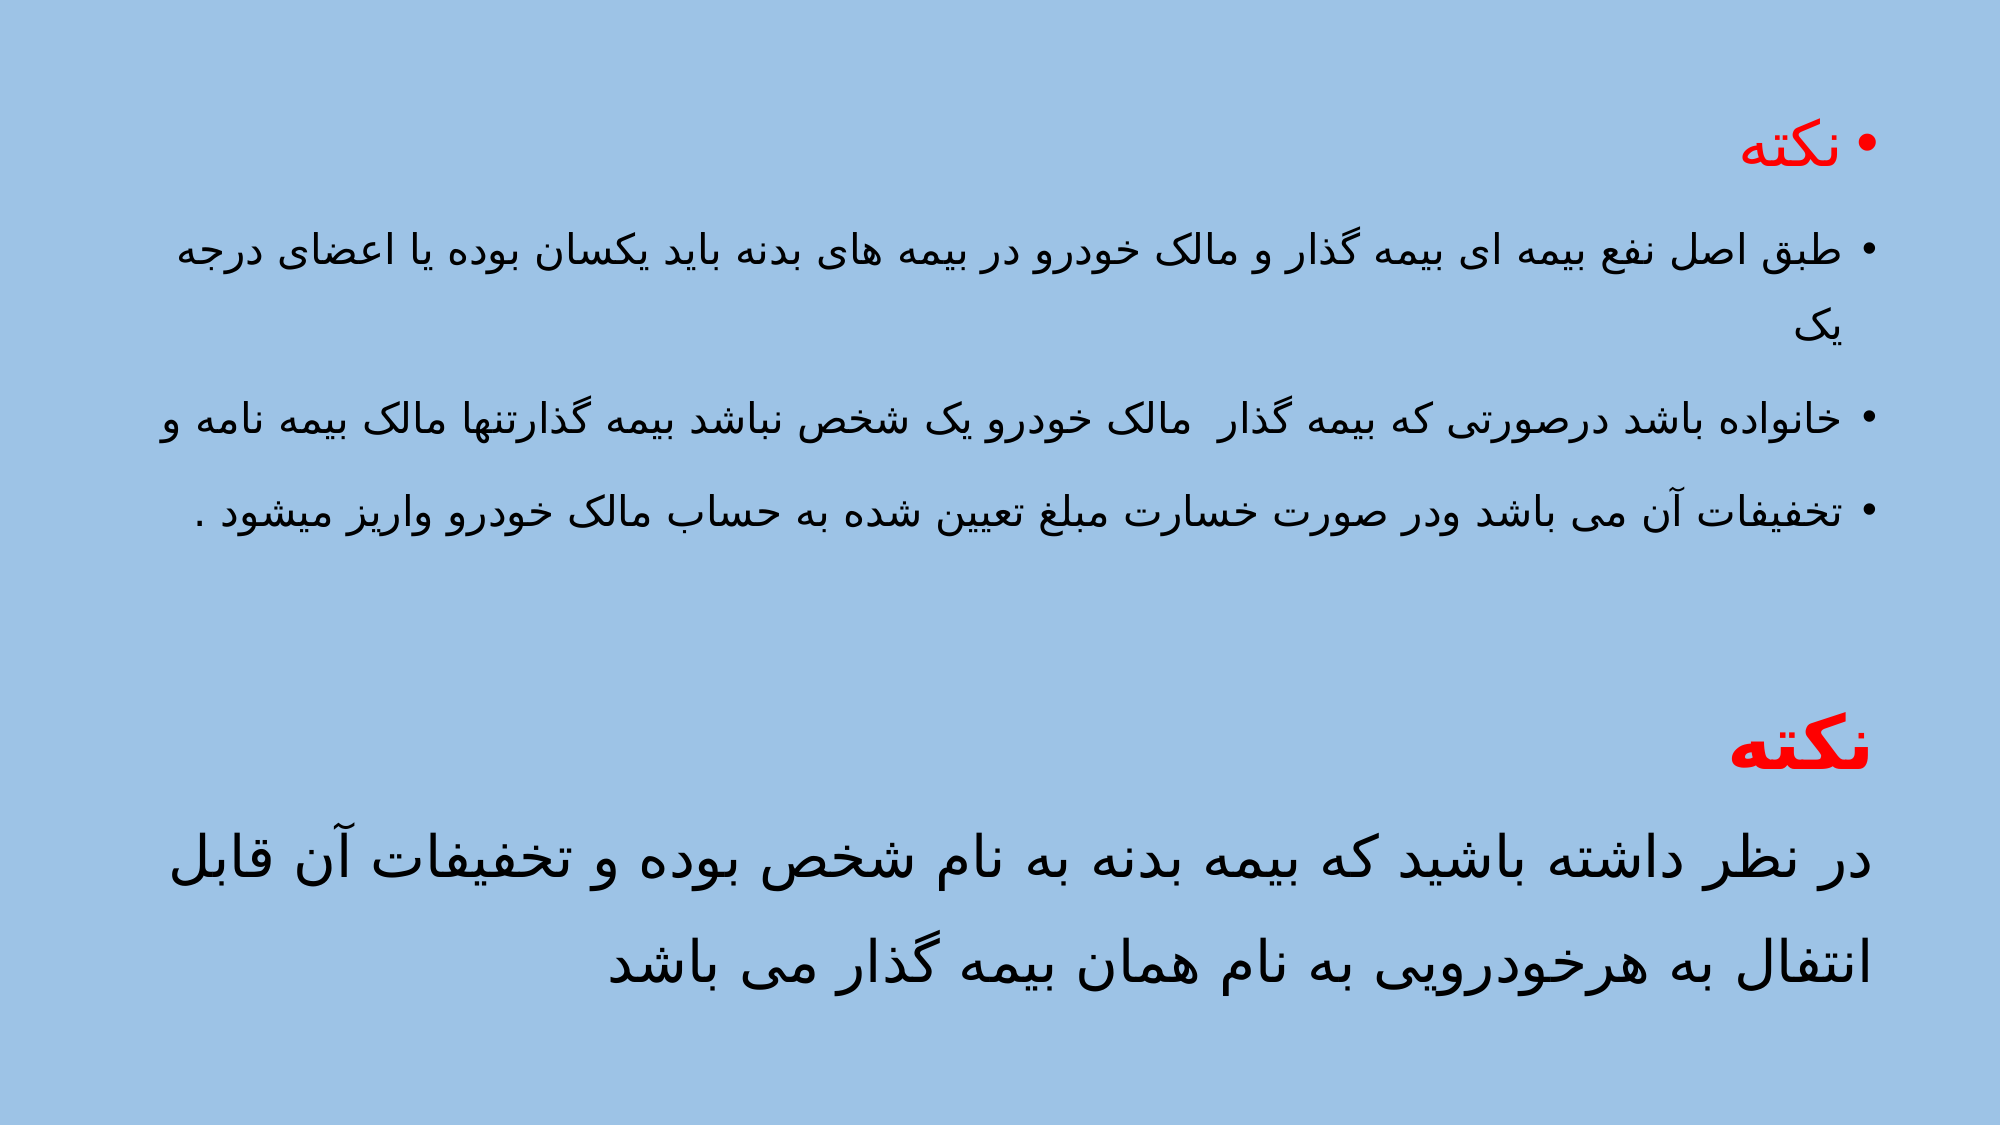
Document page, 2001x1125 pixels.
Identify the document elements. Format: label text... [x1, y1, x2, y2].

list نکته طبق اصل نفع بیمه ای بیمه گذار و مالک خودرو در بیمه های بدنه باید یکسان بوده یا اعضای درجه یک خانواده باشد درصورتی که بیمه گذار مالک خودرو یک شخص نباشد بیمه گذارتنها مالک بیمه نامه و تخفیفات آن می باشد ودر صورت خسارت مبلغ تعیین شده به حساب مالک خودرو واریز میشود . [106, 104, 1890, 609]
text_box نکته در نظر داشته باشید که بیمه بدنه به نام شخص بوده و تخفیفات آن قابل انتفال به هرخودرویی به نام همان بیمه گذار می باشد [106, 609, 1890, 1034]
